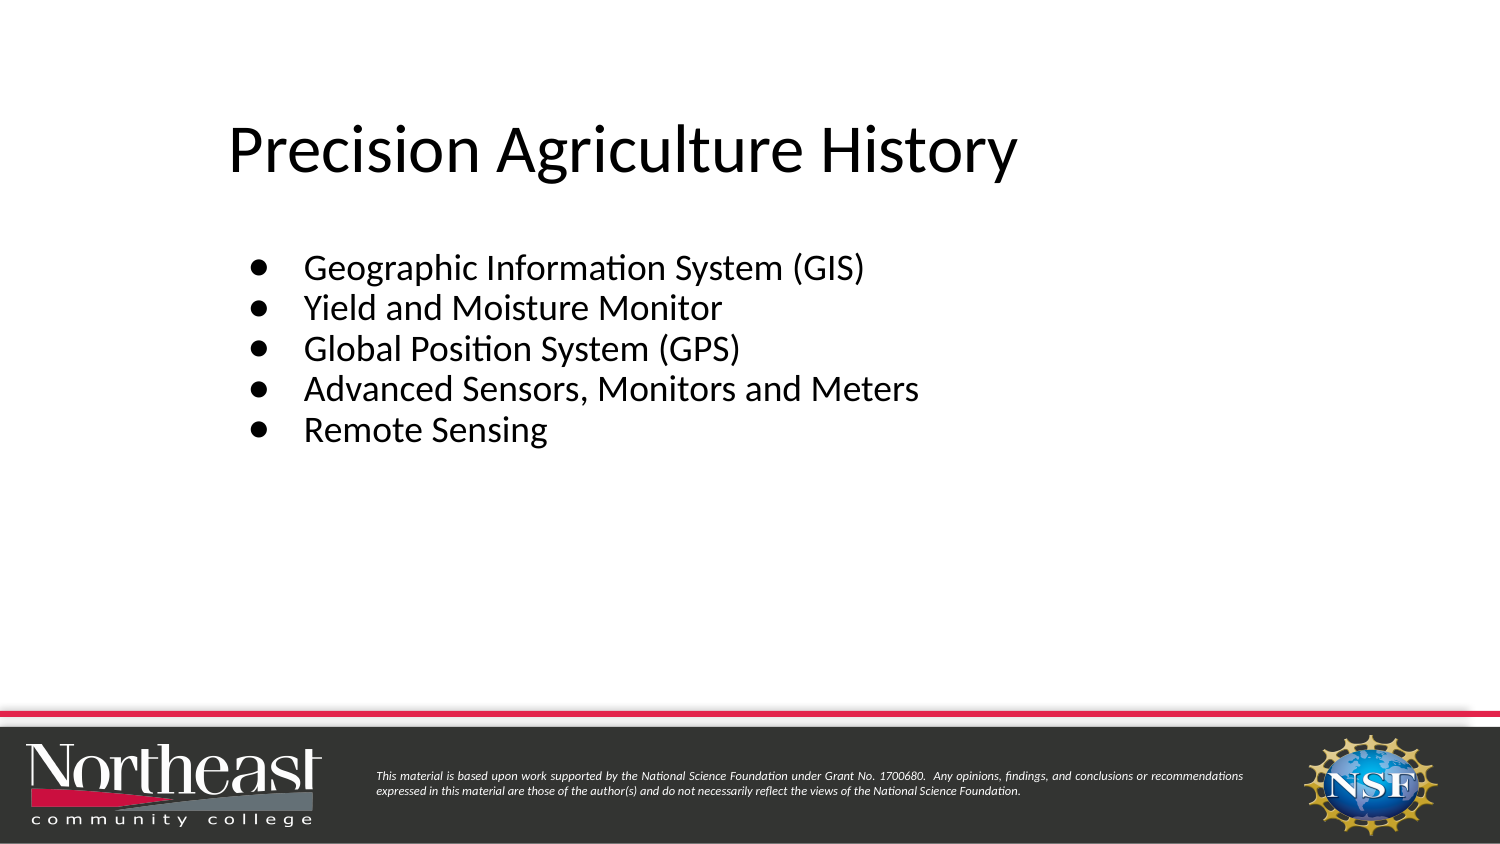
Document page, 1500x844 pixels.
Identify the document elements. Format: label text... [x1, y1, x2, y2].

list Geographic Information System (GIS) Yield and Moisture Monitor Global Position System (GPS) Advanced Sensors, Monitors and Meters Remote Sensing [213, 232, 1368, 650]
title Precision Agriculture History [213, 98, 1368, 232]
picture [26, 744, 322, 827]
picture [1302, 733, 1440, 837]
